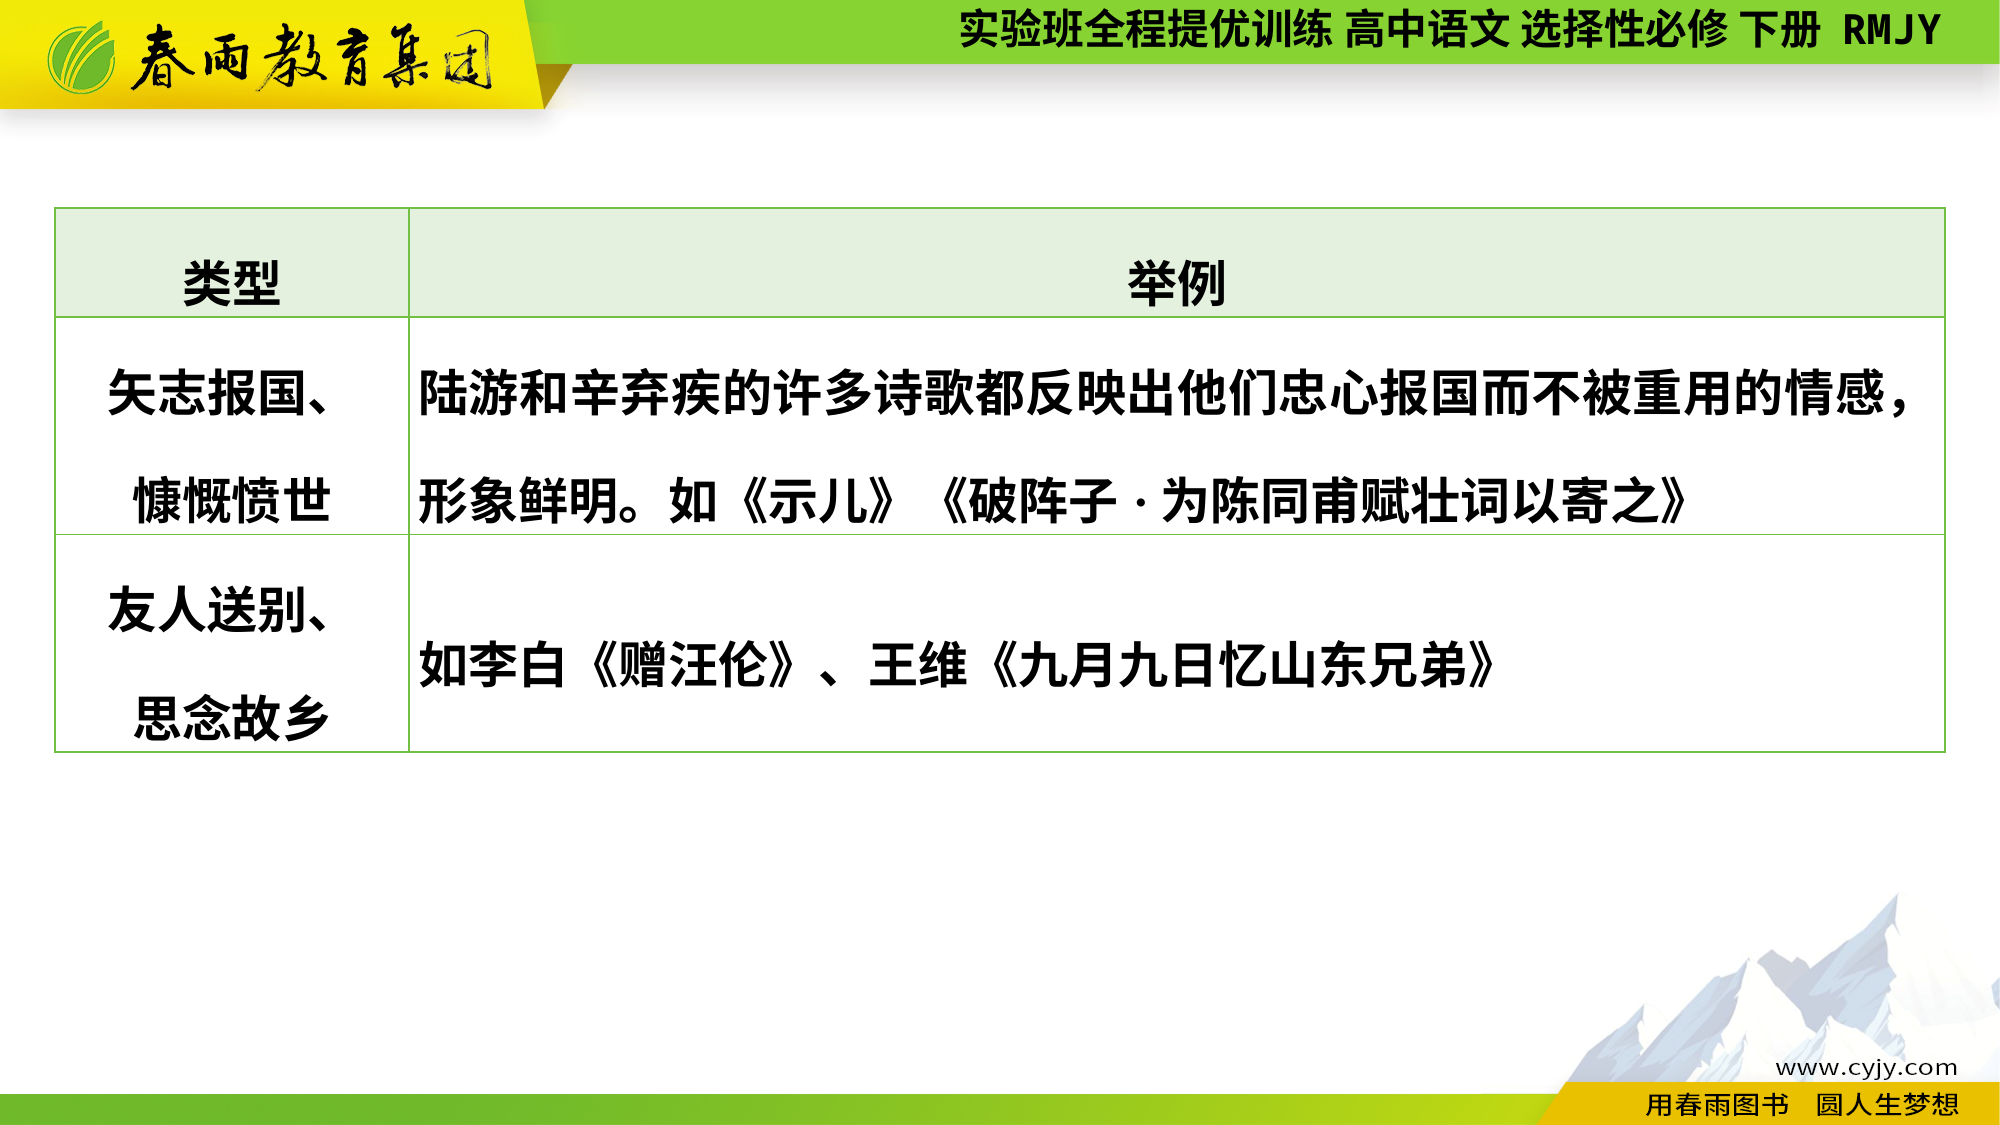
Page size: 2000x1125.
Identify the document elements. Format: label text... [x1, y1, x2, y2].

table_header 类型 [56, 209, 408, 316]
table_cell 矢志报国、 慷慨愤世 [56, 318, 408, 534]
table_cell 如李白《赠汪伦》、王维《九月九日忆山东兄弟》 [410, 535, 1944, 751]
table_cell 友人送别、 思念故乡 [56, 535, 408, 751]
picture [0, 0, 2000, 1125]
table_cell 陆游和辛弃疾的许多诗歌都反映出他们忠心报国而不被重用的情感，形象鲜明。如《示儿》《破阵子·为陈同甫赋壮词以寄之》 [410, 318, 1944, 534]
table_header 举例 [410, 209, 1944, 316]
